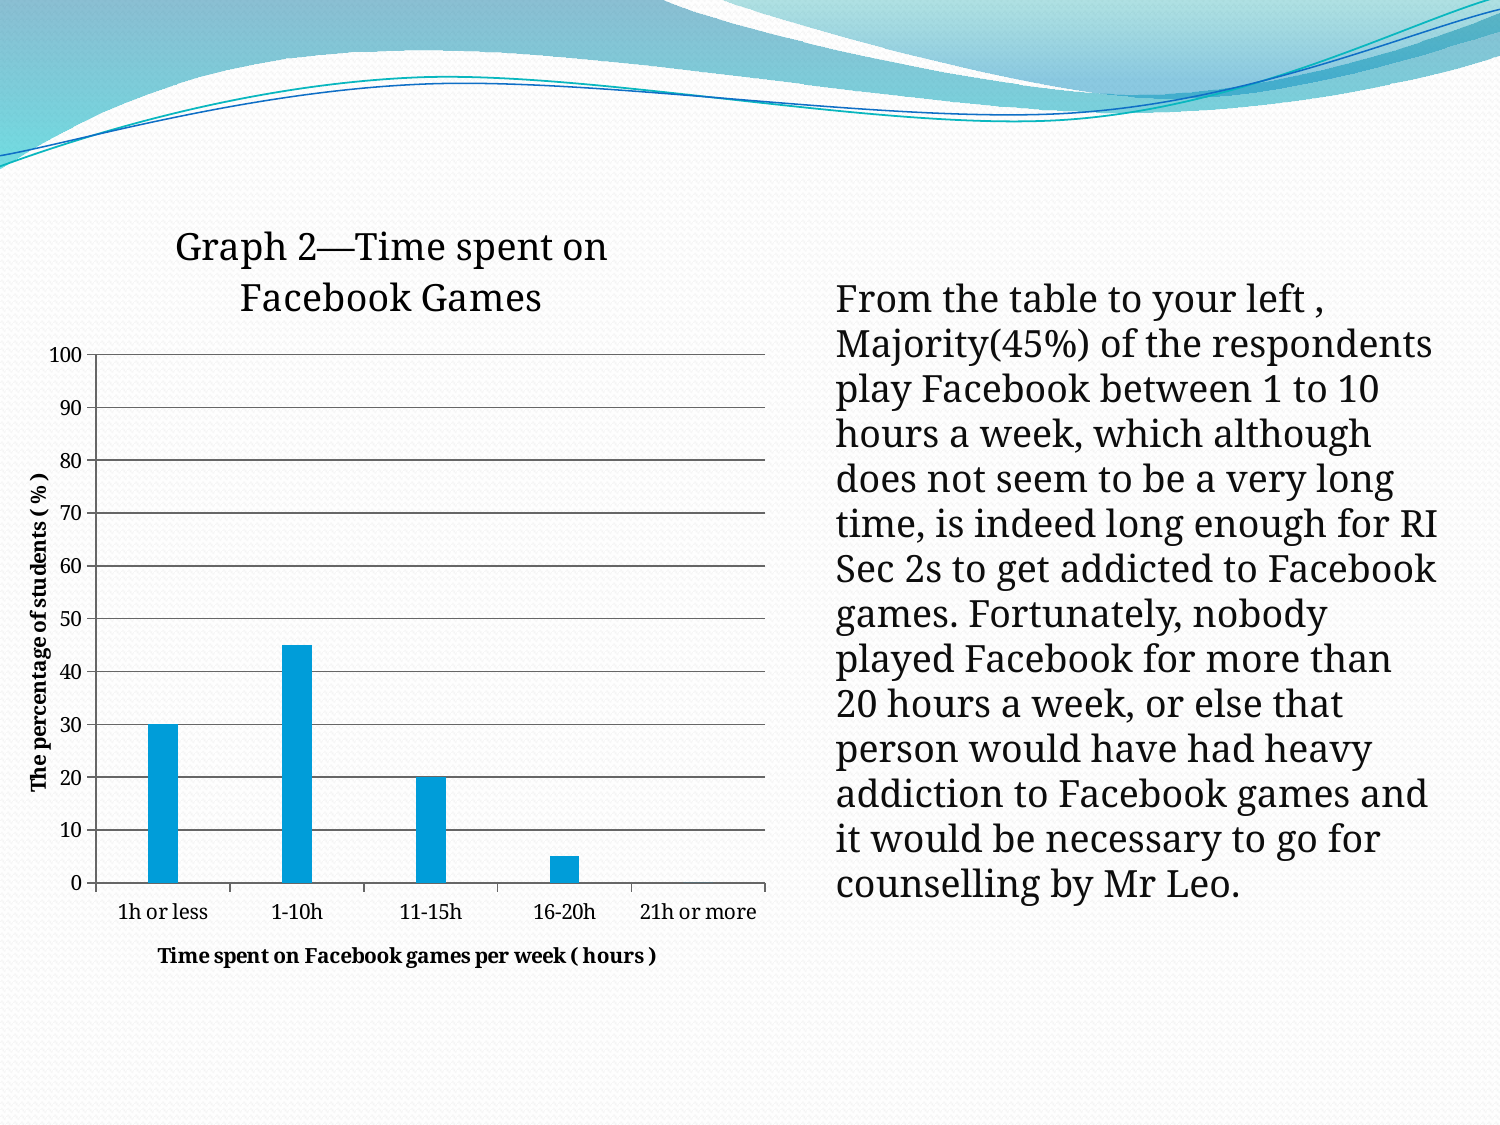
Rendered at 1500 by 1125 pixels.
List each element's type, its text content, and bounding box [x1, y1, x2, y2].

text_box From the table to your left , Majority(45%) of the respondents play Facebook between 1 to 10 hours a week, which although does not seem to be a very long time, is indeed long enough for RI Sec 2s to get addicted to Facebook games. Fortunately, nobody played Facebook for more than 20 hours a week, or else that person would have had heavy addiction to Facebook games and it would be necessary to go for counselling by Mr Leo. [820, 267, 1459, 912]
chart [17, 207, 786, 977]
